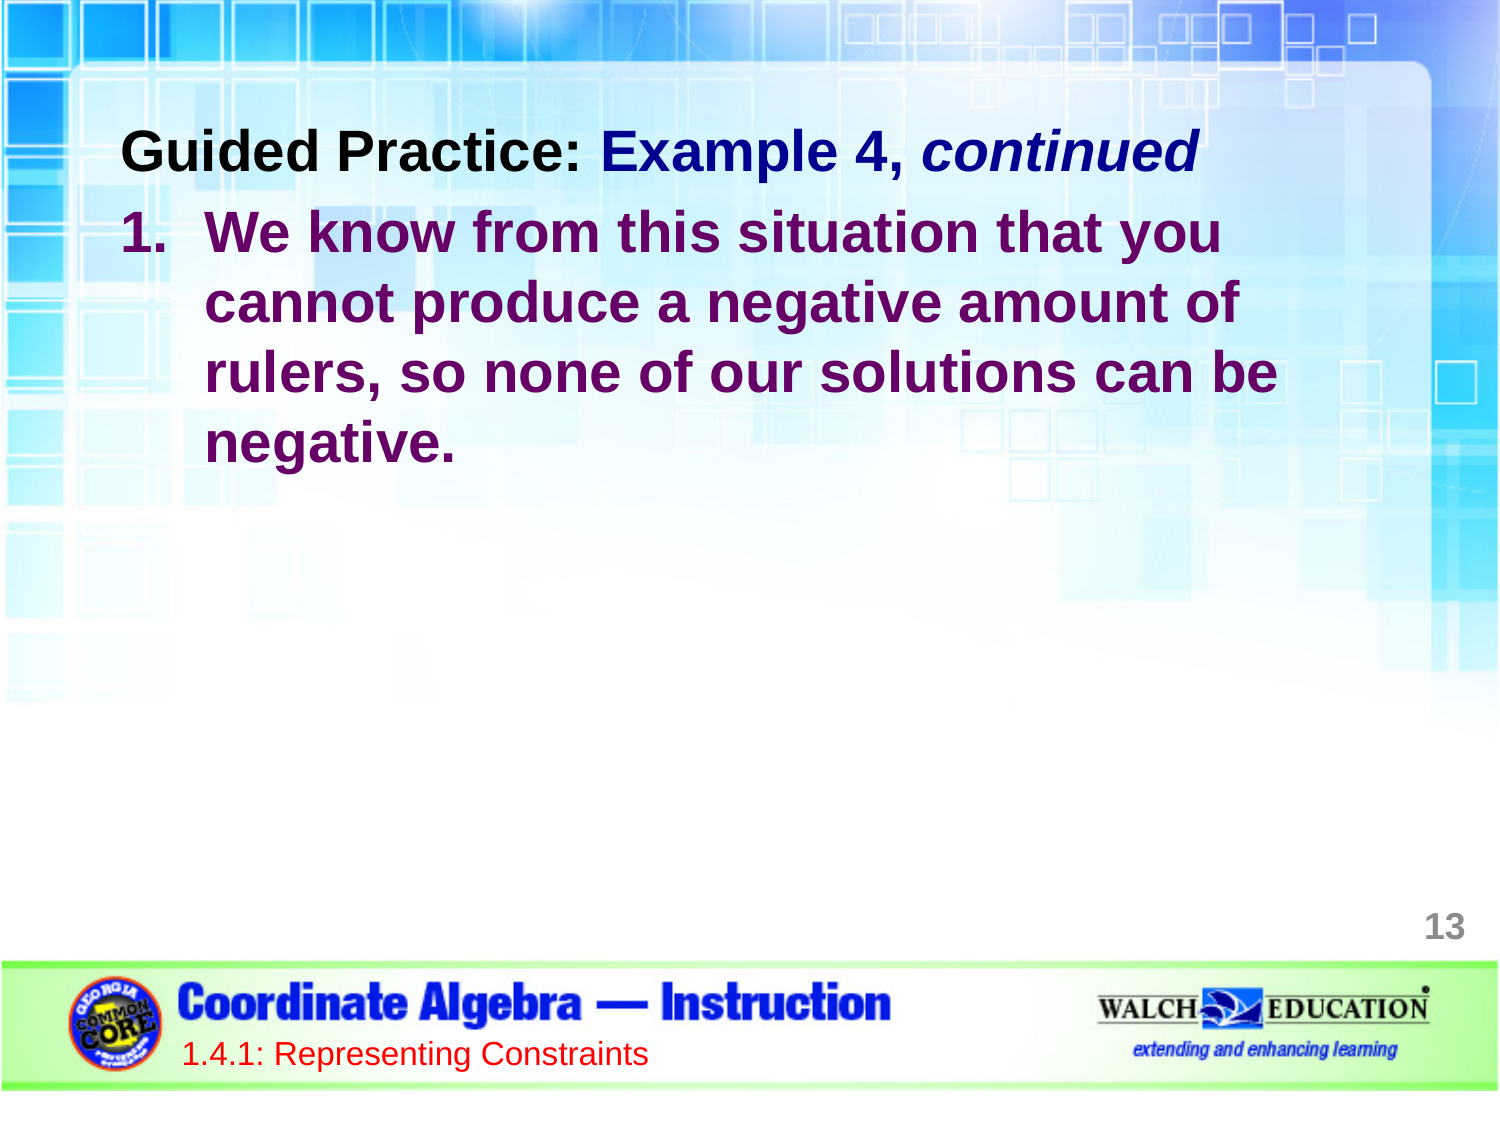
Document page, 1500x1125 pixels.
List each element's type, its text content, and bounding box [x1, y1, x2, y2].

picture [1, 0, 1500, 1091]
list 1.4.1: Representing Constraints [166, 1024, 1074, 1069]
subtitle Guided Practice: Example 4, continued We know from this situation that you cannot produce a negative amount of rulers, so none of our solutions can be negative. [105, 105, 1394, 925]
slide_number 13 [1361, 901, 1481, 949]
